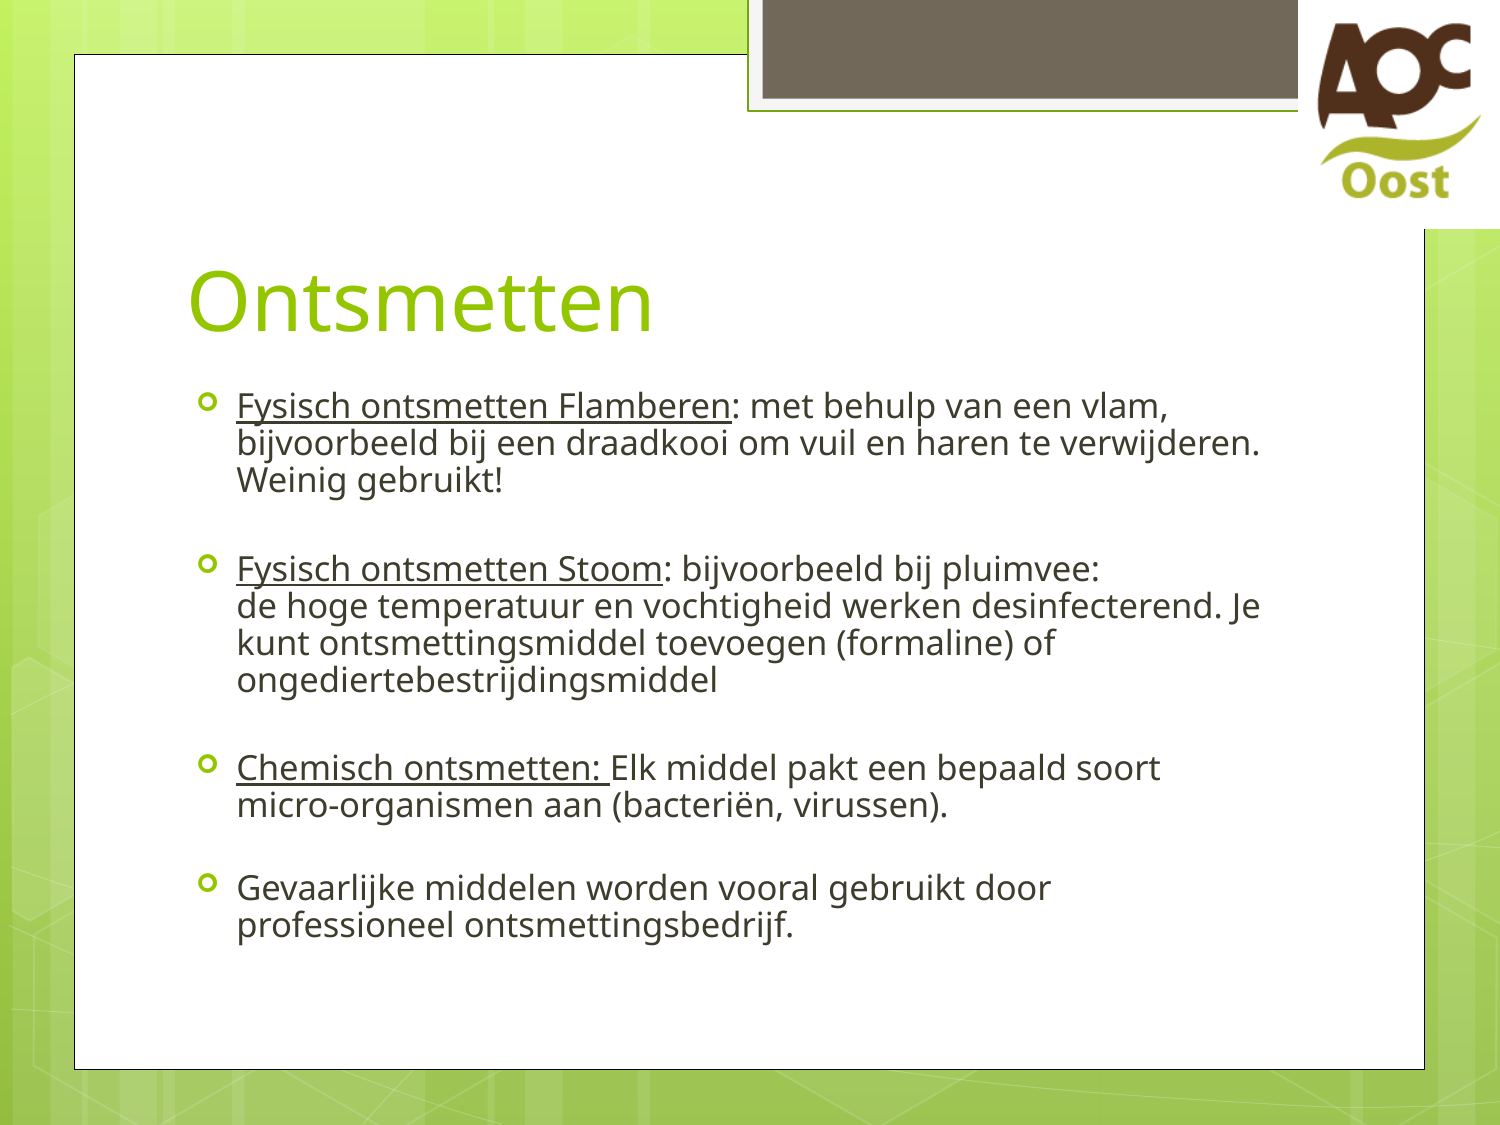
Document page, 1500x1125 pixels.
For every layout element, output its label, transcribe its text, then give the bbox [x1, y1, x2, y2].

list Fysisch ontsmetten Flamberen: met behulp van een vlam, bijvoorbeeld bij een draadkooi om vuil en haren te verwijderen. Weinig gebruikt! Fysisch ontsmetten Stoom: bijvoorbeeld bij pluimvee: de hoge temperatuur en vochtigheid werken desinfecterend. Je kunt ontsmettingsmiddel toevoegen (formaline) of ongediertebestrijdingsmiddel Chemisch ontsmetten: Elk middel pakt een bepaald soort micro-organismen aan (bacteriën, virussen). Gevaarlijke middelen worden vooral gebruikt door professioneel ontsmettingsbedrijf. [171, 381, 1283, 957]
picture [1298, 0, 1500, 229]
title Ontsmetten [171, 168, 1324, 357]
